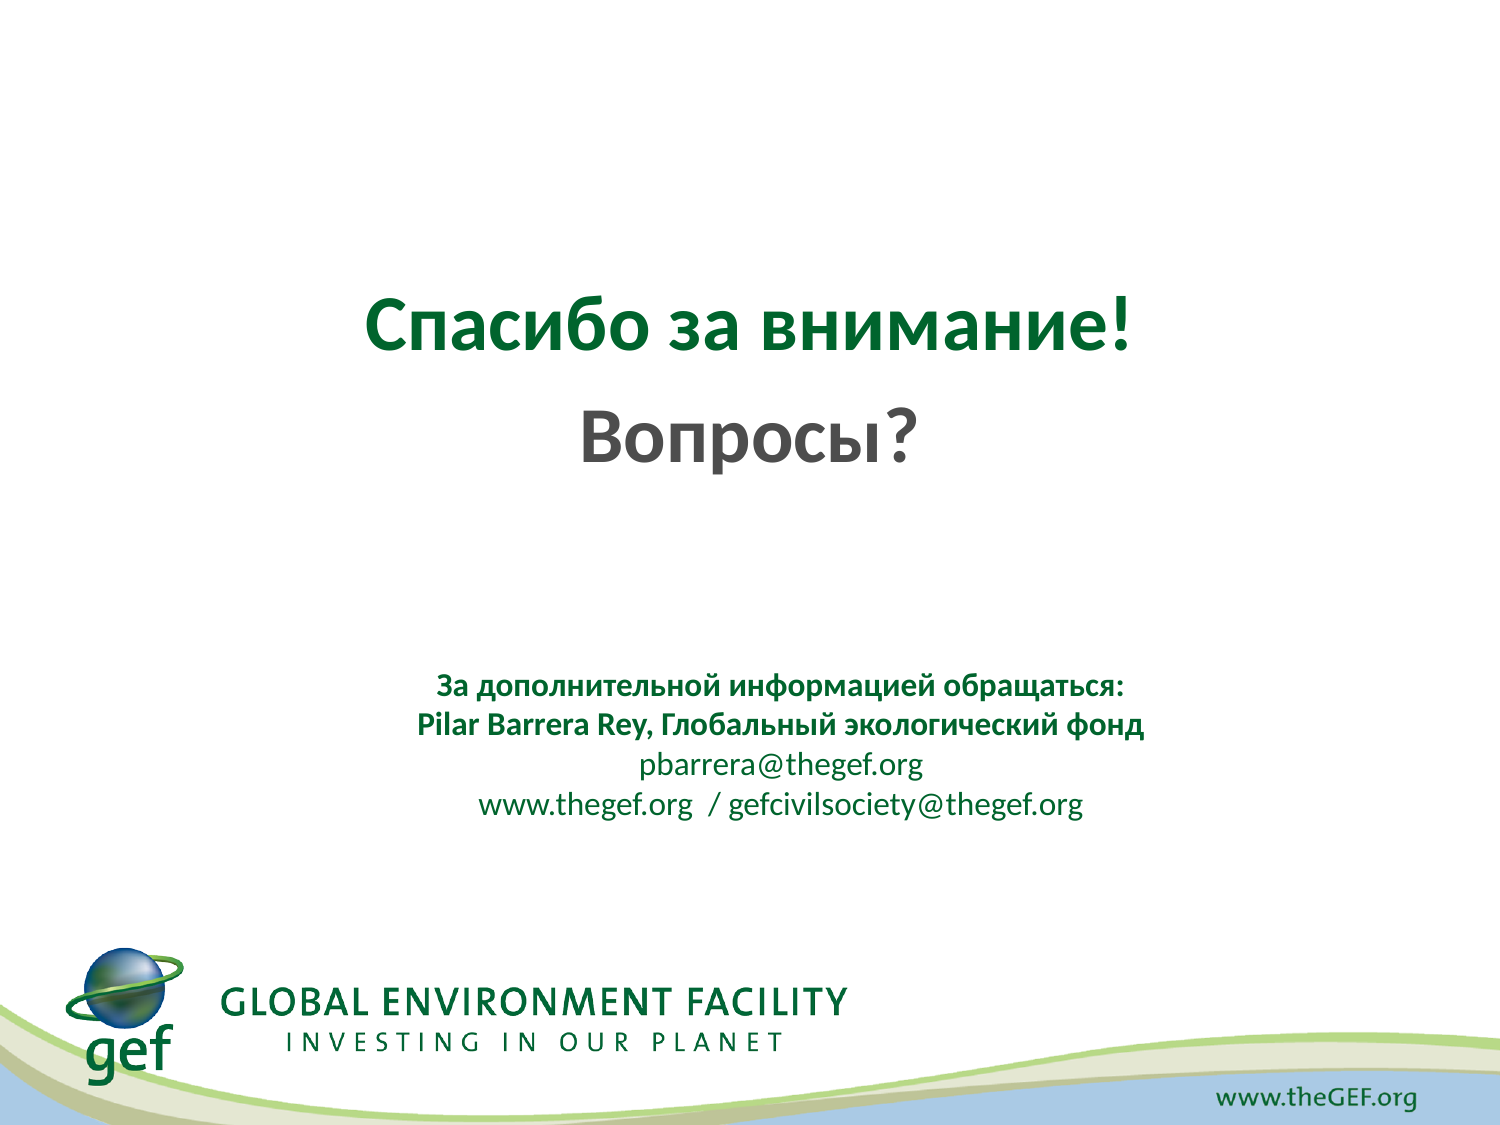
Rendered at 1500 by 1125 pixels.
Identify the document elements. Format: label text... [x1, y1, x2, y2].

text_box За дополнительной информацией обращаться: Pilar Barrera Rey, Глобальный экологический фонд pbarrera@thegef.org www.thegef.org / gefcivilsociety@thegef.org [237, 612, 1325, 913]
text_box Спасибо за внимание! [0, 212, 1500, 325]
picture [0, 920, 1500, 1125]
text_box Вопросы? [0, 375, 1500, 488]
